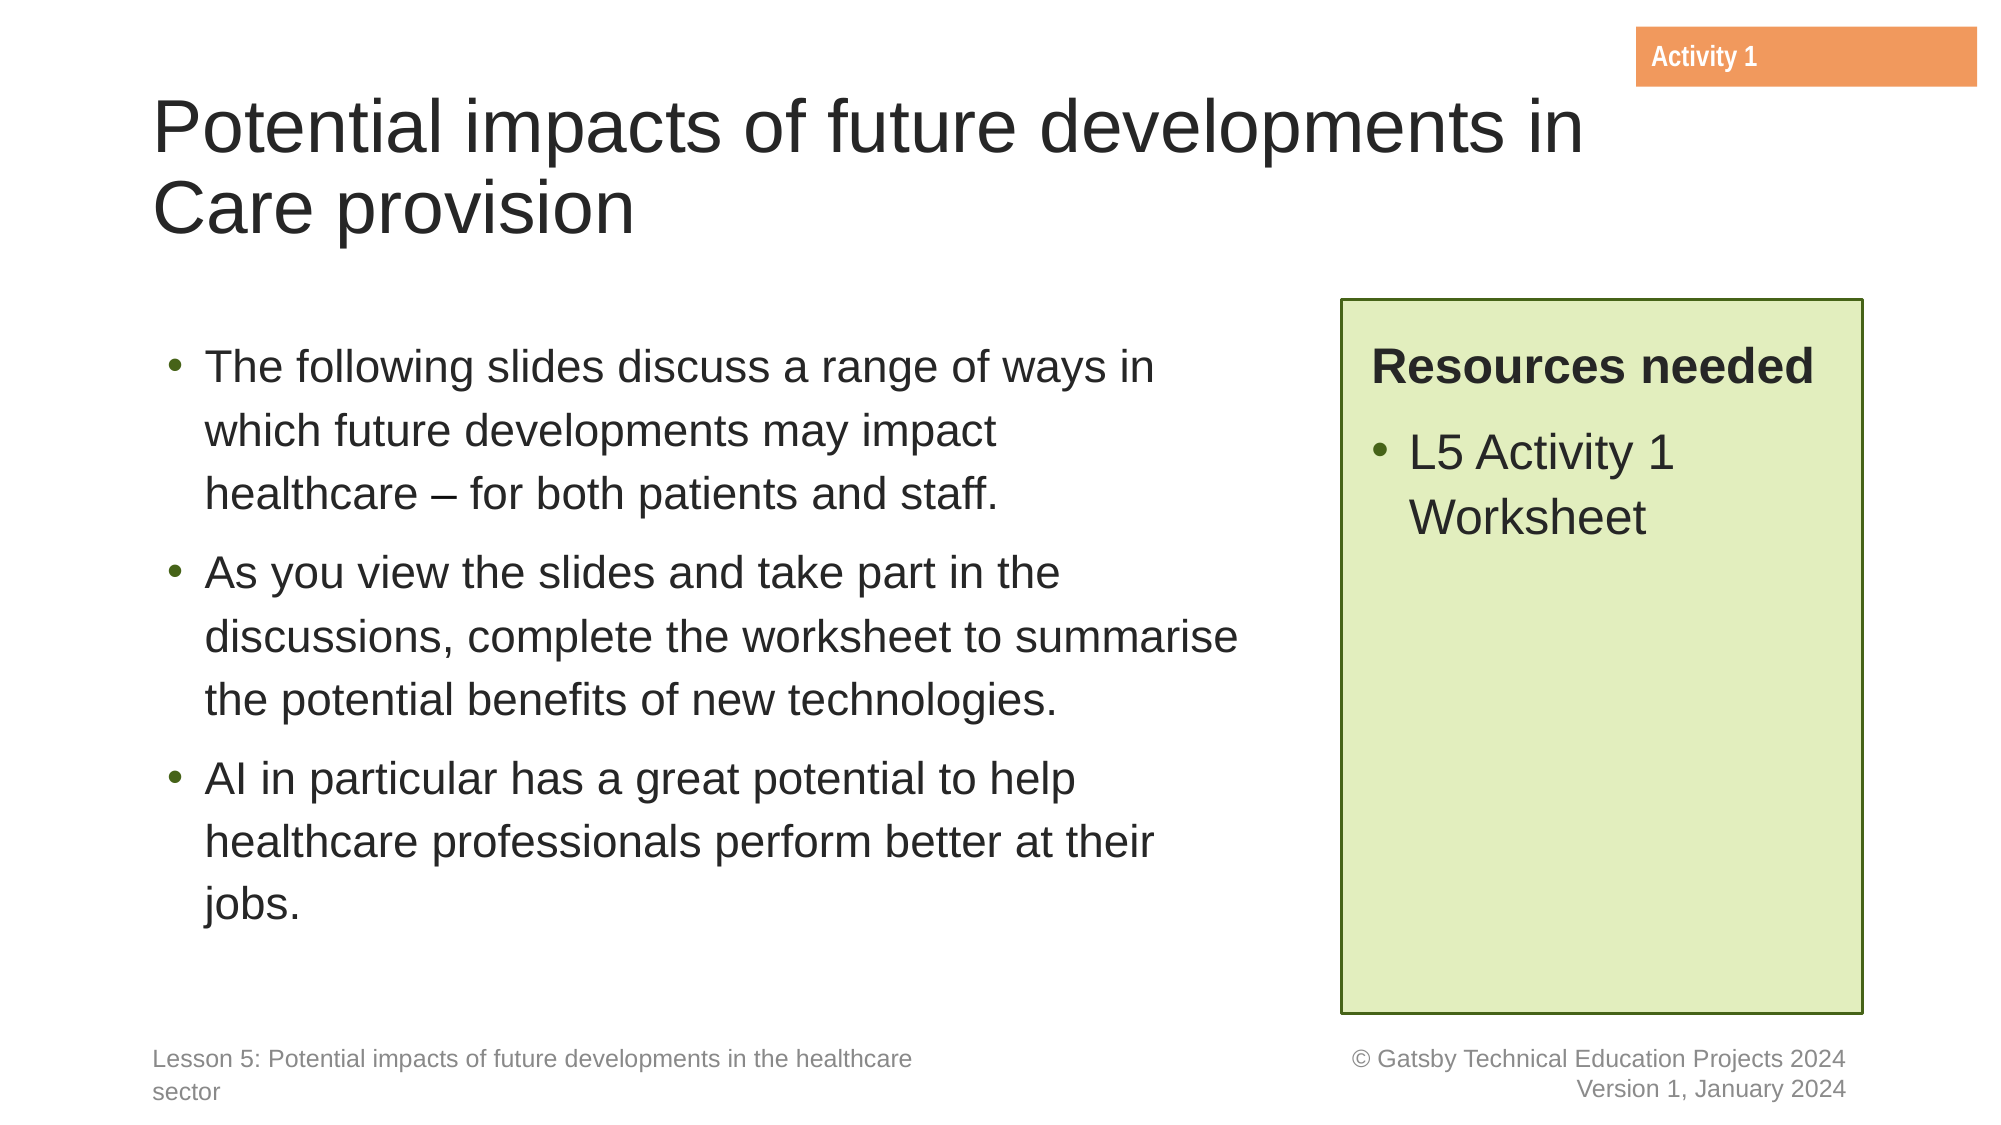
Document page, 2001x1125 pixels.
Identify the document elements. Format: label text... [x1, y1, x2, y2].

title Potential impacts of future developments in Care provision [137, 59, 1863, 278]
list Activity 1 [1636, 26, 1978, 87]
list The following slides discuss a range of ways in which future developments may impact healthcare – for both patients and staff. As you view the slides and take part in the discussions, complete the worksheet to summarise the potential benefits of new technologies. AI in particular has a great potential to help healthcare professionals perform better at their jobs. [137, 299, 1300, 1014]
list Lesson 5: Potential impacts of future developments in the healthcare sector [137, 1042, 1000, 1103]
list Resources needed L5 Activity 1 Worksheet [1340, 298, 1864, 1015]
